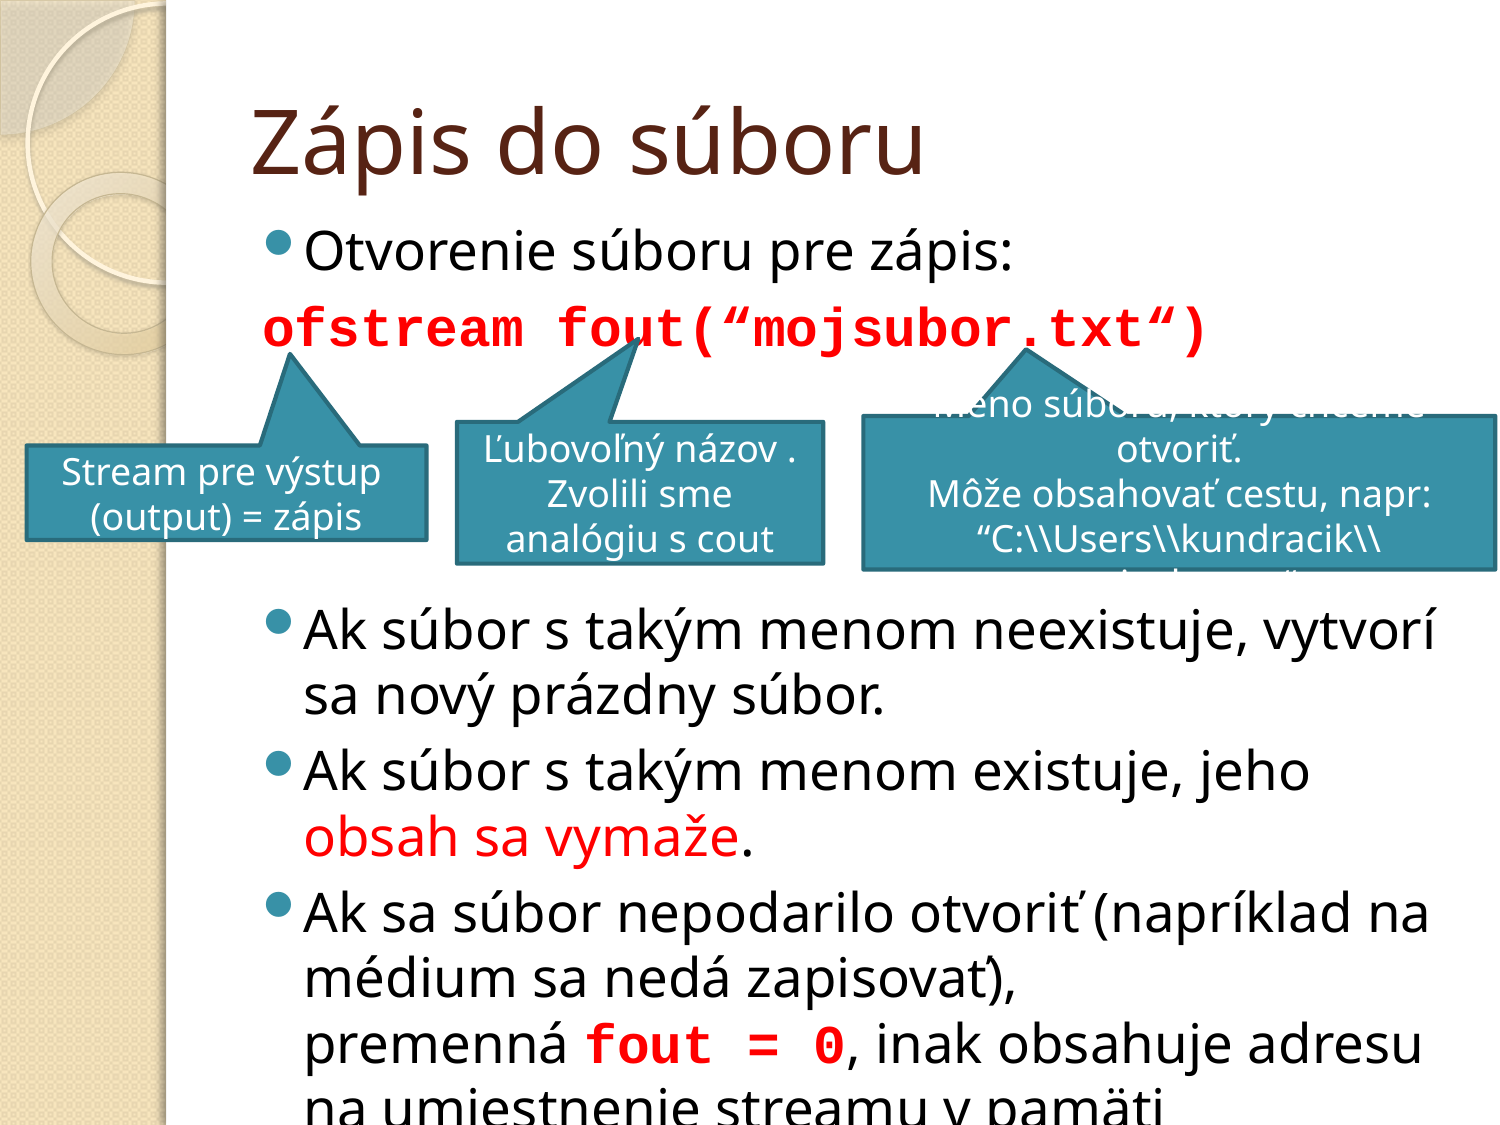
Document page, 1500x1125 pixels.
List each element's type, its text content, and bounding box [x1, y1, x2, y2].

text_box Stream pre výstup (output) = zápis [24, 351, 429, 543]
text_box Ľubovoľný názov . Zvolili sme analógiu s cout [454, 337, 826, 566]
title Zápis do súboru [235, 45, 1466, 208]
list Otvorenie súboru pre zápis: ofstream fout(“mojsubor.txt“) Ak súbor s takým menom neexistuje, vytvorí sa nový prázdny súbor. Ak súbor s takým menom existuje, jeho obsah sa vymaže. Ak sa súbor nepodarilo otvoriť (napríklad na médium sa nedá zapisovať), premenná fout = 0, inak obsahuje adresu na umiestnenie streamu v pamäti [235, 208, 1466, 1125]
text_box Meno súboru, ktorý chceme otvoriť. Môže obsahovať cestu, napr: “C:\\Users\\kundracik\\mojsubor.txt“ [861, 347, 1498, 572]
